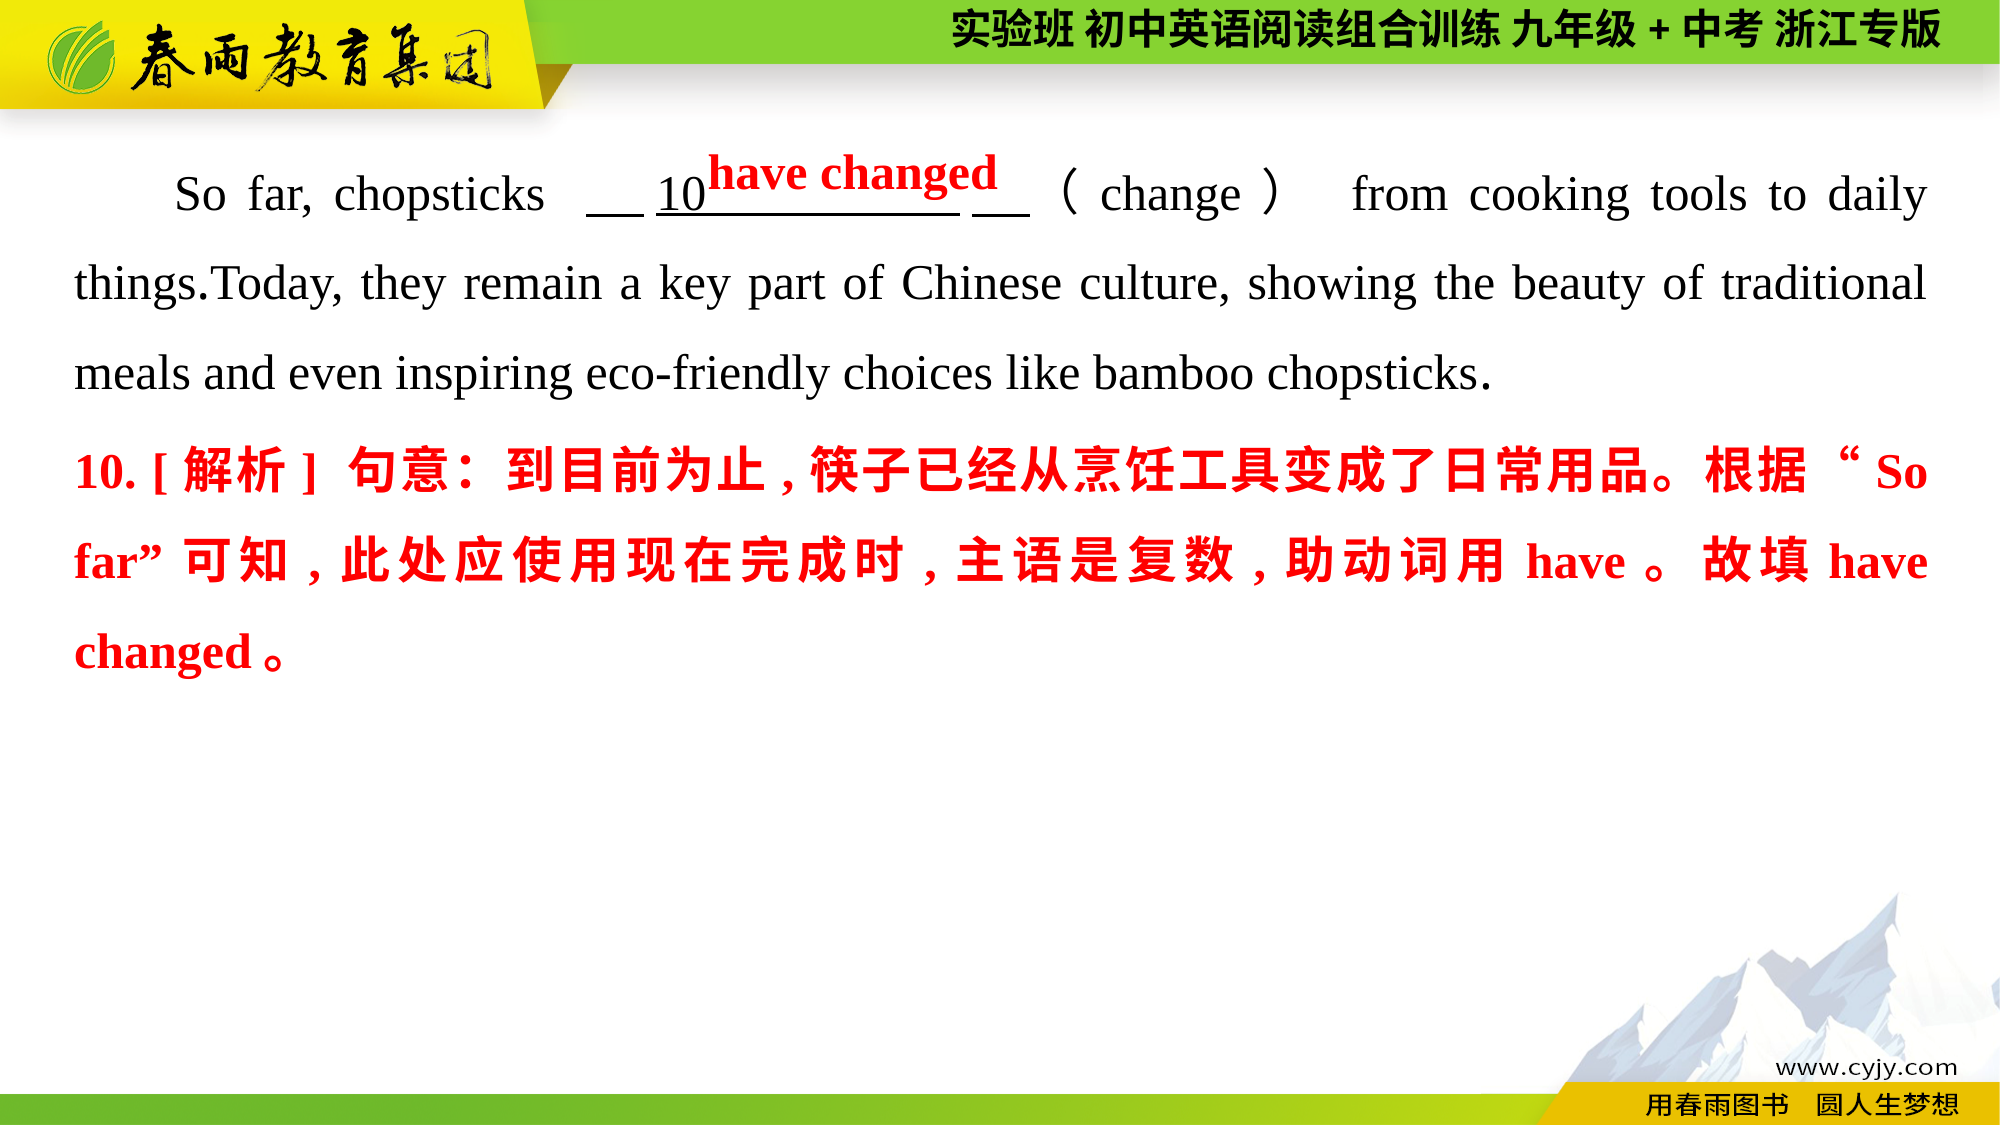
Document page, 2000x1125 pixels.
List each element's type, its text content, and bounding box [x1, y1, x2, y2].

text_box 10. [解析] 句意：到目前为止,筷子已经从烹饪工具变成了日常用品。根据“So far”可知,此处应使用现在完成时,主语是复数,助动词用have。故填have changed。 [59, 400, 1944, 686]
list So far, chopsticks 10 （change） from cooking tools to daily things.Today, they remain a key part of Chinese culture, showing the beauty of traditional meals and even inspiring eco-friendly choices like bamboo chopsticks. [59, 122, 1944, 400]
picture [0, 0, 2000, 1125]
text_box have changed [692, 132, 1013, 208]
